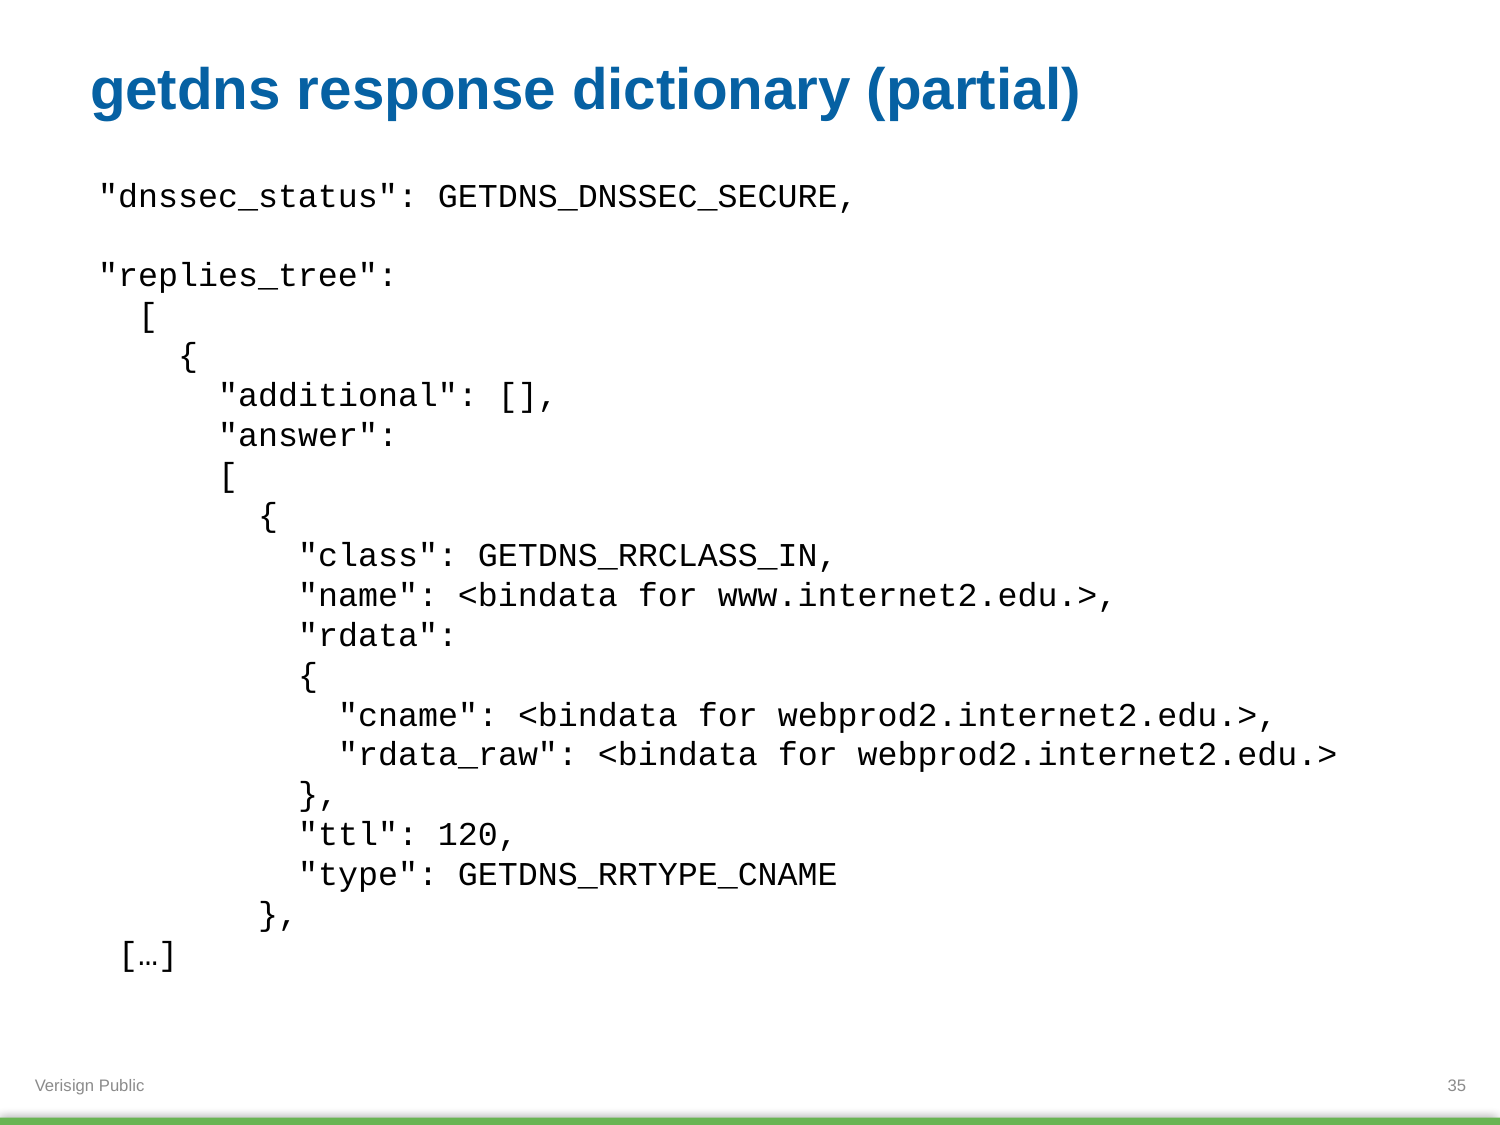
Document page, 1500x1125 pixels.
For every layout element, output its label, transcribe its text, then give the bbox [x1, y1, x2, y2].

slide_number 35 [1422, 1072, 1482, 1098]
text_box "dnssec_status": GETDNS_DNSSEC_SECURE, "replies_tree": [ { "additional": [], "answer": [ { "class": GETDNS_RRCLASS_IN, "name": <bindata for www.internet2.edu.>, "rdata": { "cname": <bindata for webprod2.internet2.edu.>, "rdata_raw": <bindata for webprod2.internet2.edu.> }, "ttl": 120, "type": GETDNS_RRTYPE_CNAME }, […] [92, 167, 1371, 978]
title getdns response dictionary (partial) [75, 40, 1425, 132]
